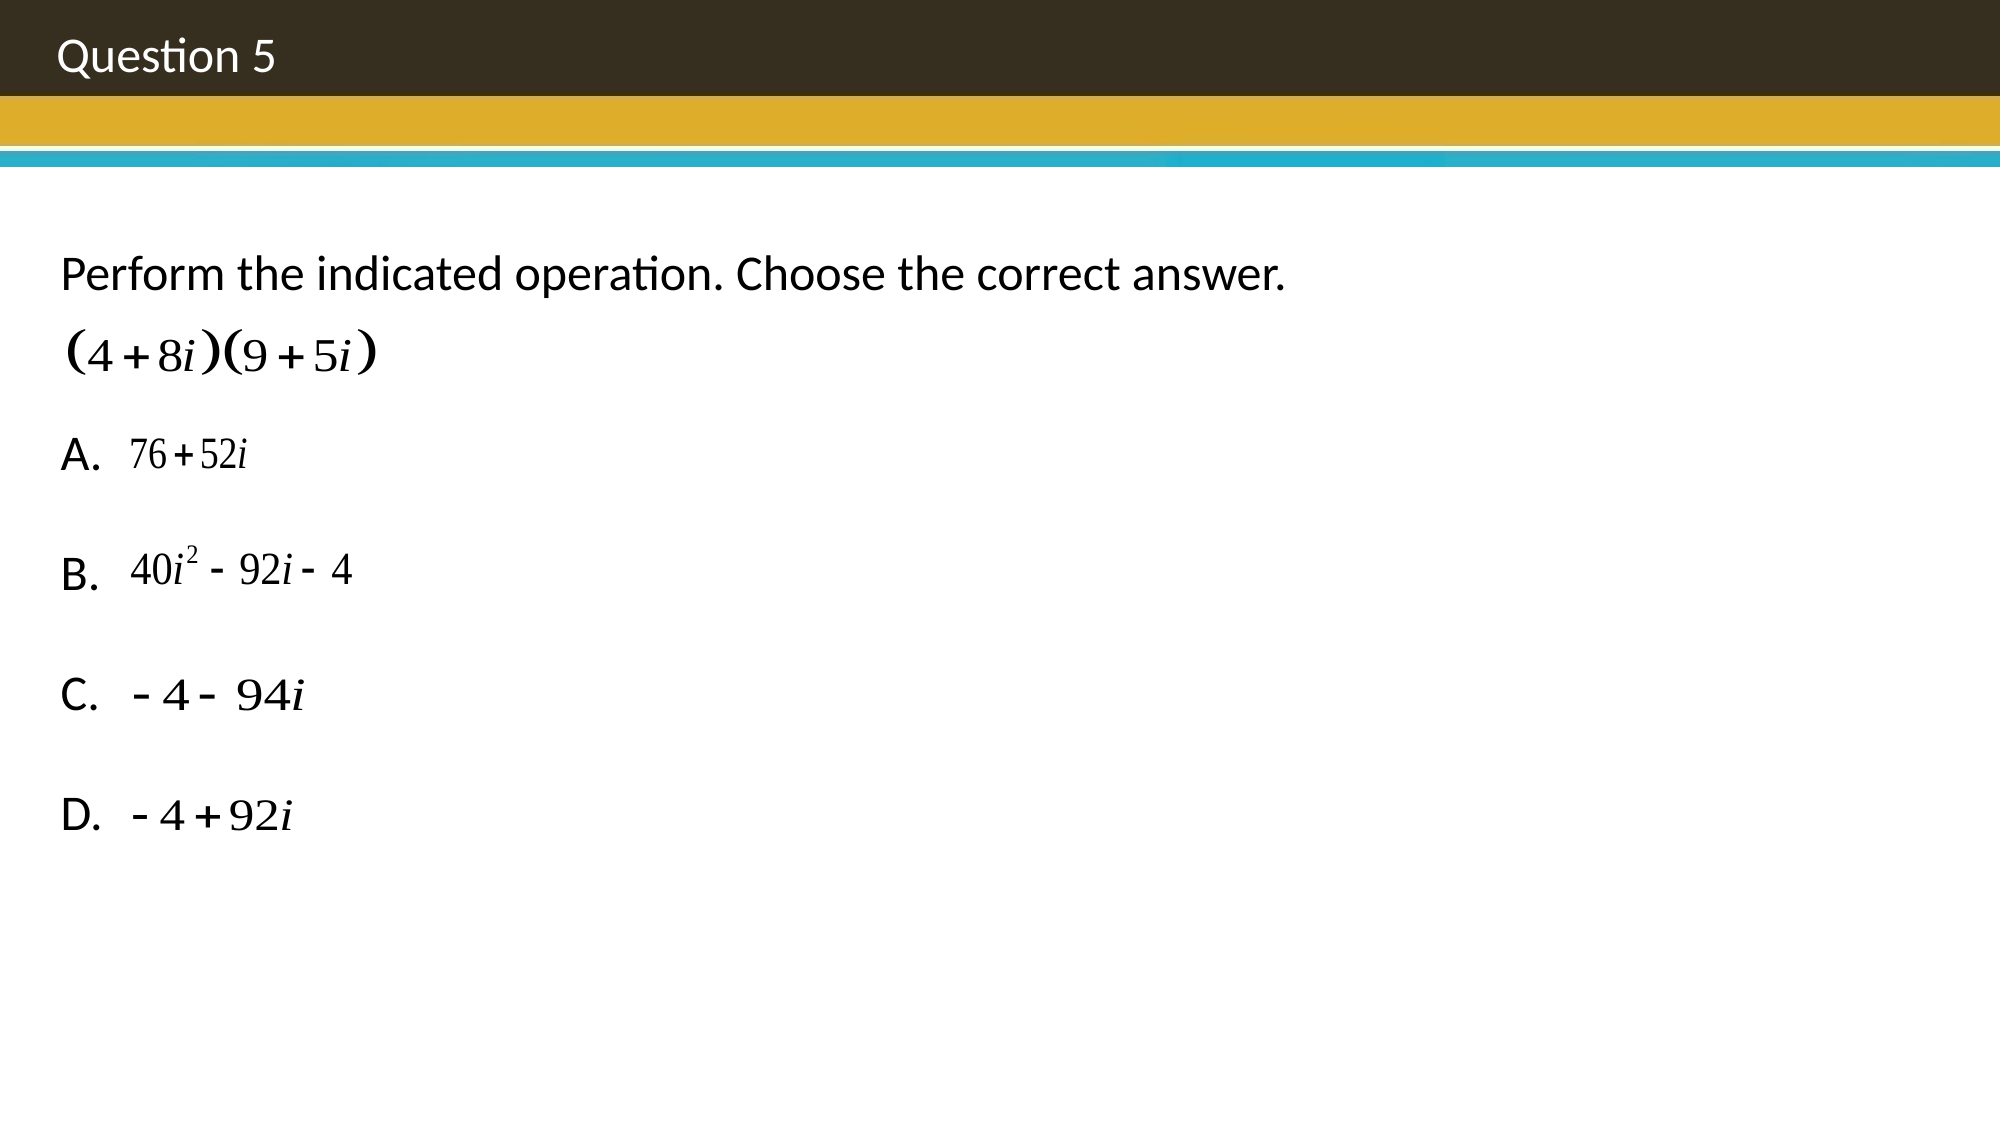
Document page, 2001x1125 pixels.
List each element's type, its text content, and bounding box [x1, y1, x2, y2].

picture [123, 534, 361, 597]
picture [0, 0, 2000, 167]
text_box Perform the indicated operation. Choose the correct answer. A. B. C. D. [45, 233, 1945, 1125]
text_box Question 5 [41, 14, 293, 90]
picture [123, 427, 254, 480]
picture [123, 789, 303, 842]
picture [59, 319, 380, 399]
picture [123, 668, 317, 723]
